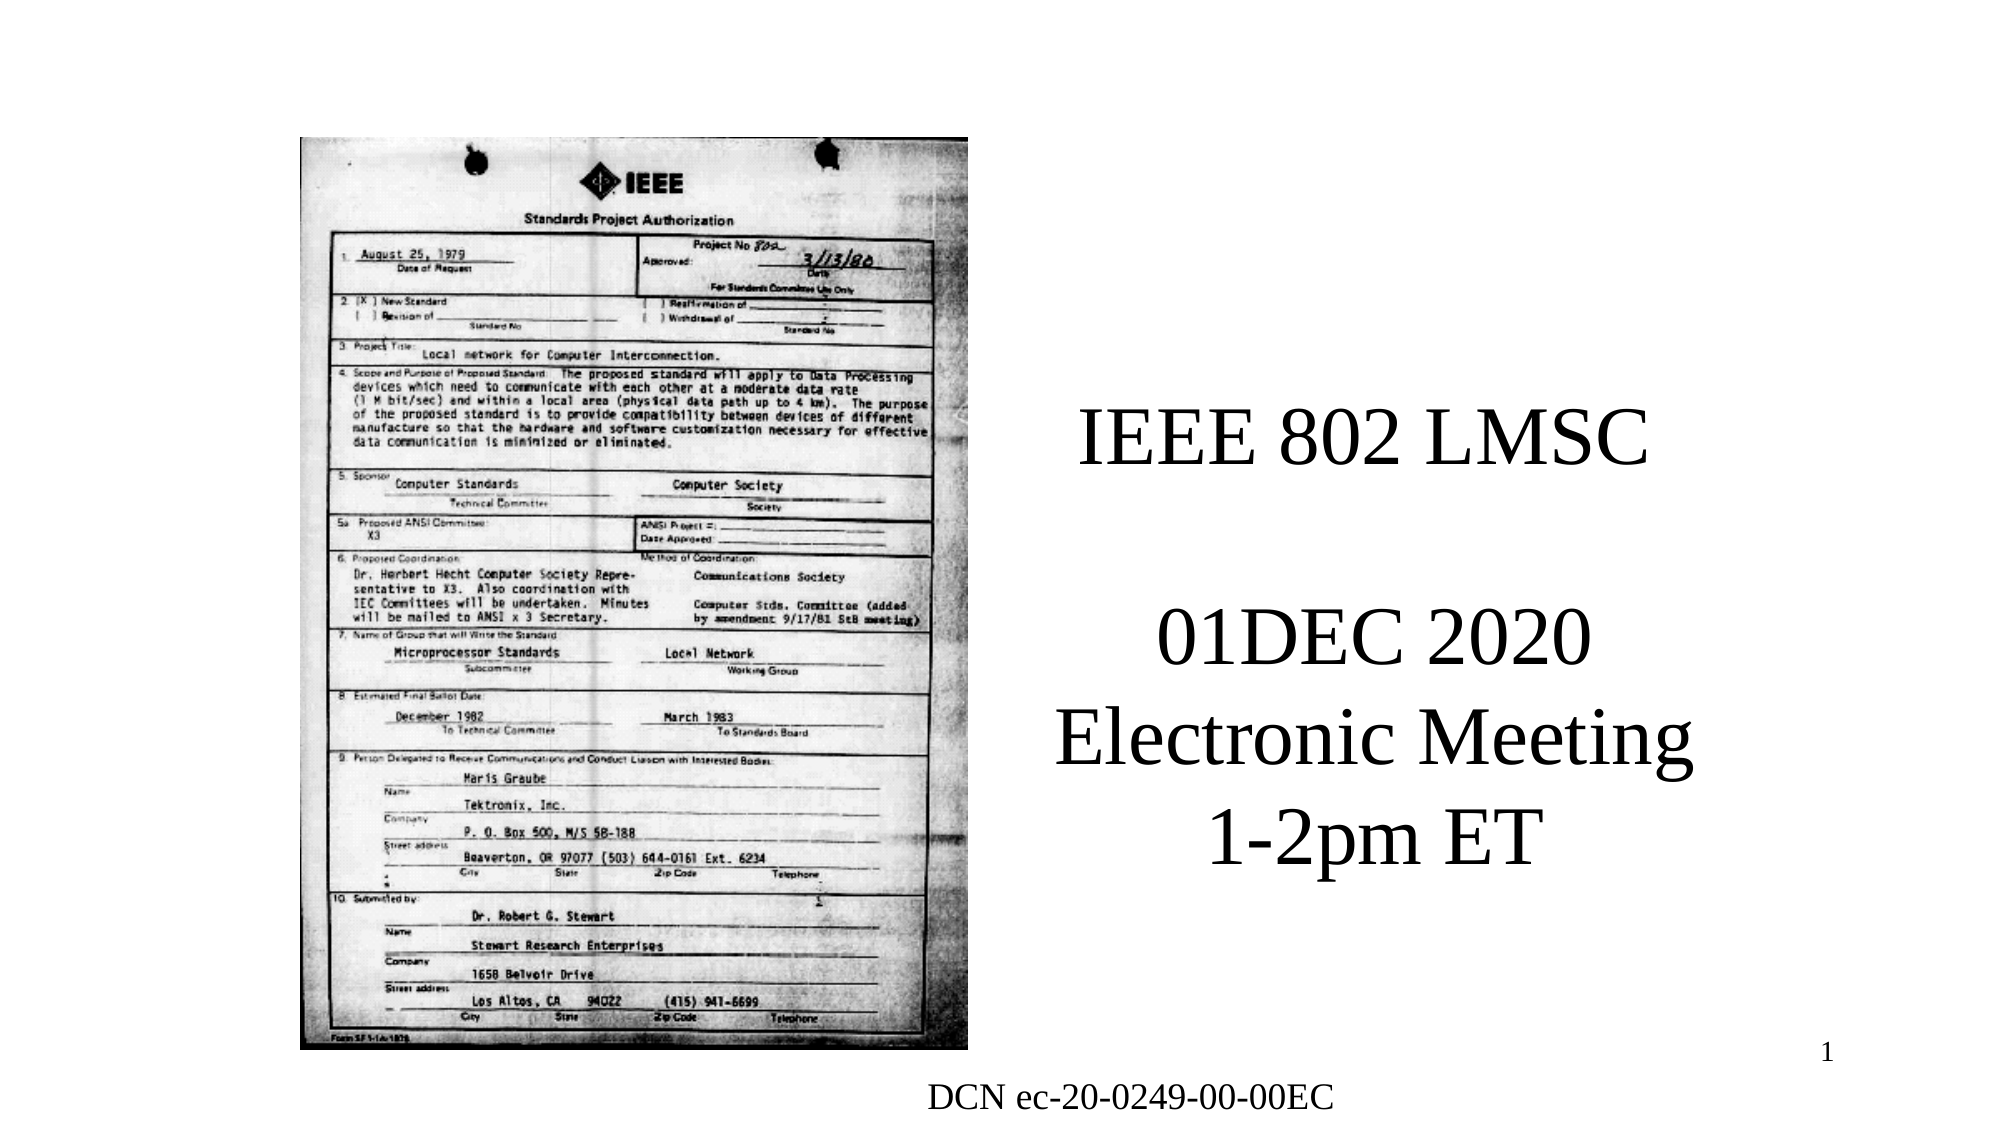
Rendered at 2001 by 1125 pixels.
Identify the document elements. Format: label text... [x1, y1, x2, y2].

title IEEE 802 LMSC 01DEC 2020 Electronic Meeting 1-2pm ET [999, 637, 1751, 826]
slide_number 1 [1433, 1024, 1851, 1101]
picture [299, 137, 968, 1051]
text_box DCN ec-20-0249-00-00EC [912, 1064, 1780, 1125]
